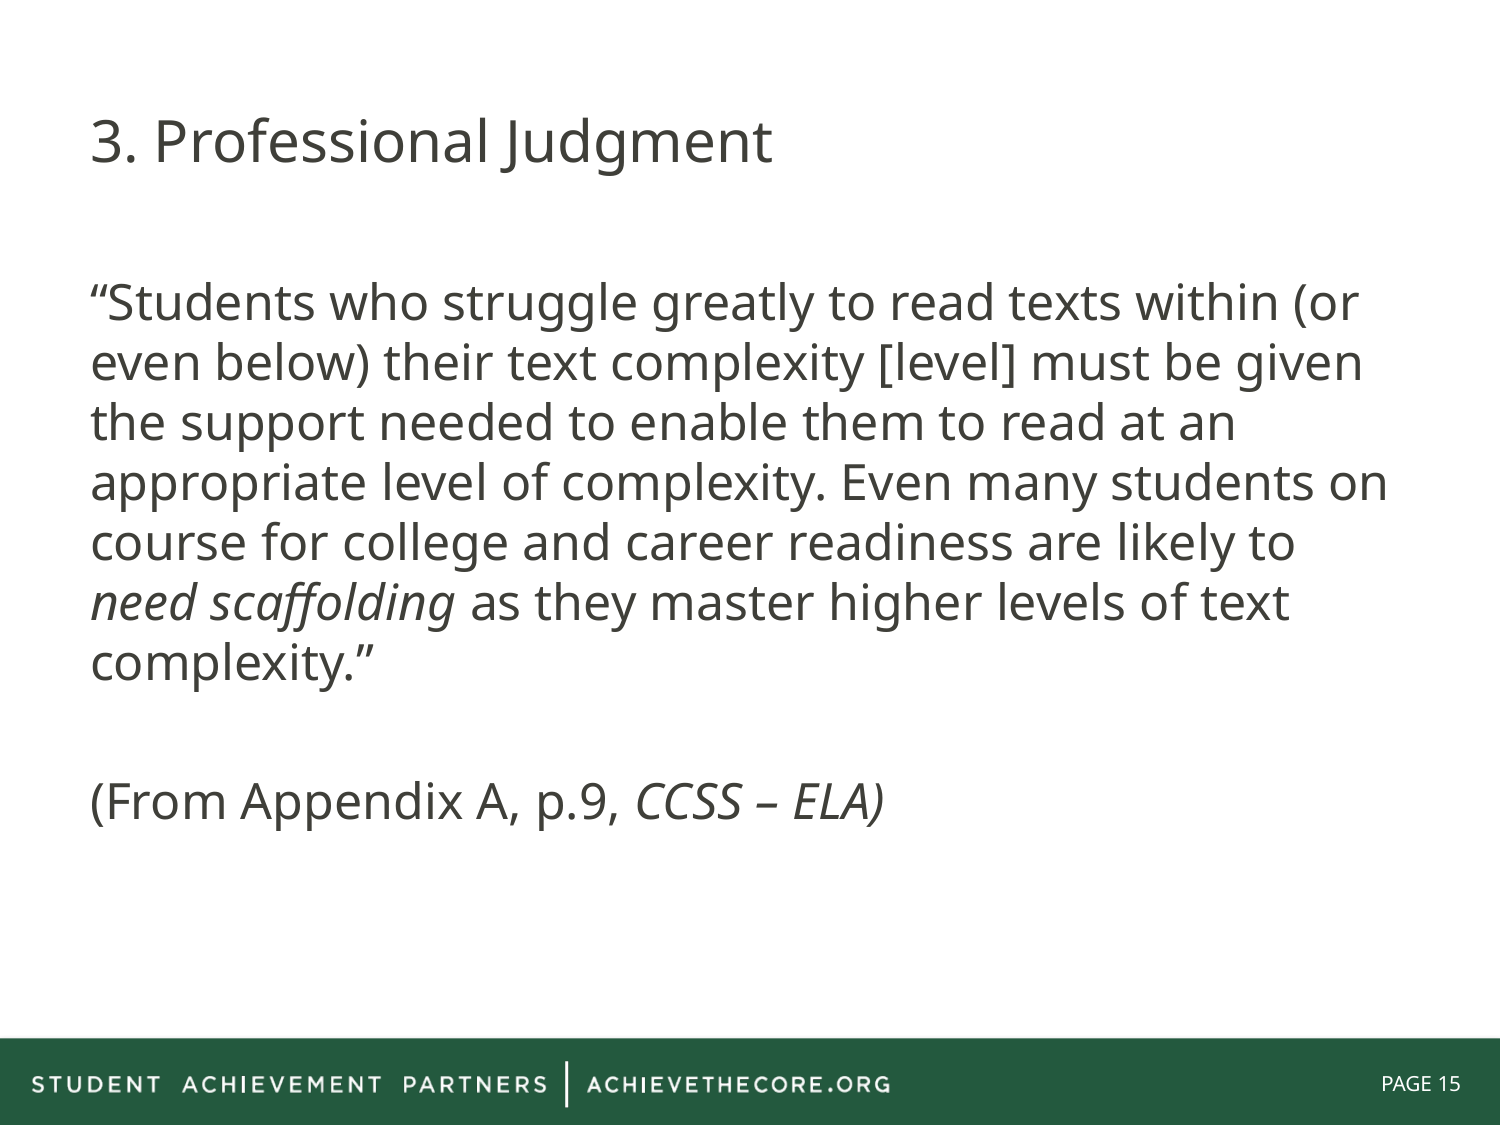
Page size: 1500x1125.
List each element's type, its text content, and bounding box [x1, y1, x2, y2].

list “Students who struggle greatly to read texts within (or even below) their text complexity [level] must be given the support needed to enable them to read at an appropriate level of complexity. Even many students on course for college and career readiness are likely to need scaffolding as they master higher levels of text complexity.” (From Appendix A, p.9, CCSS – ELA) [75, 262, 1425, 1005]
title 3. Professional Judgment [75, 45, 1425, 233]
